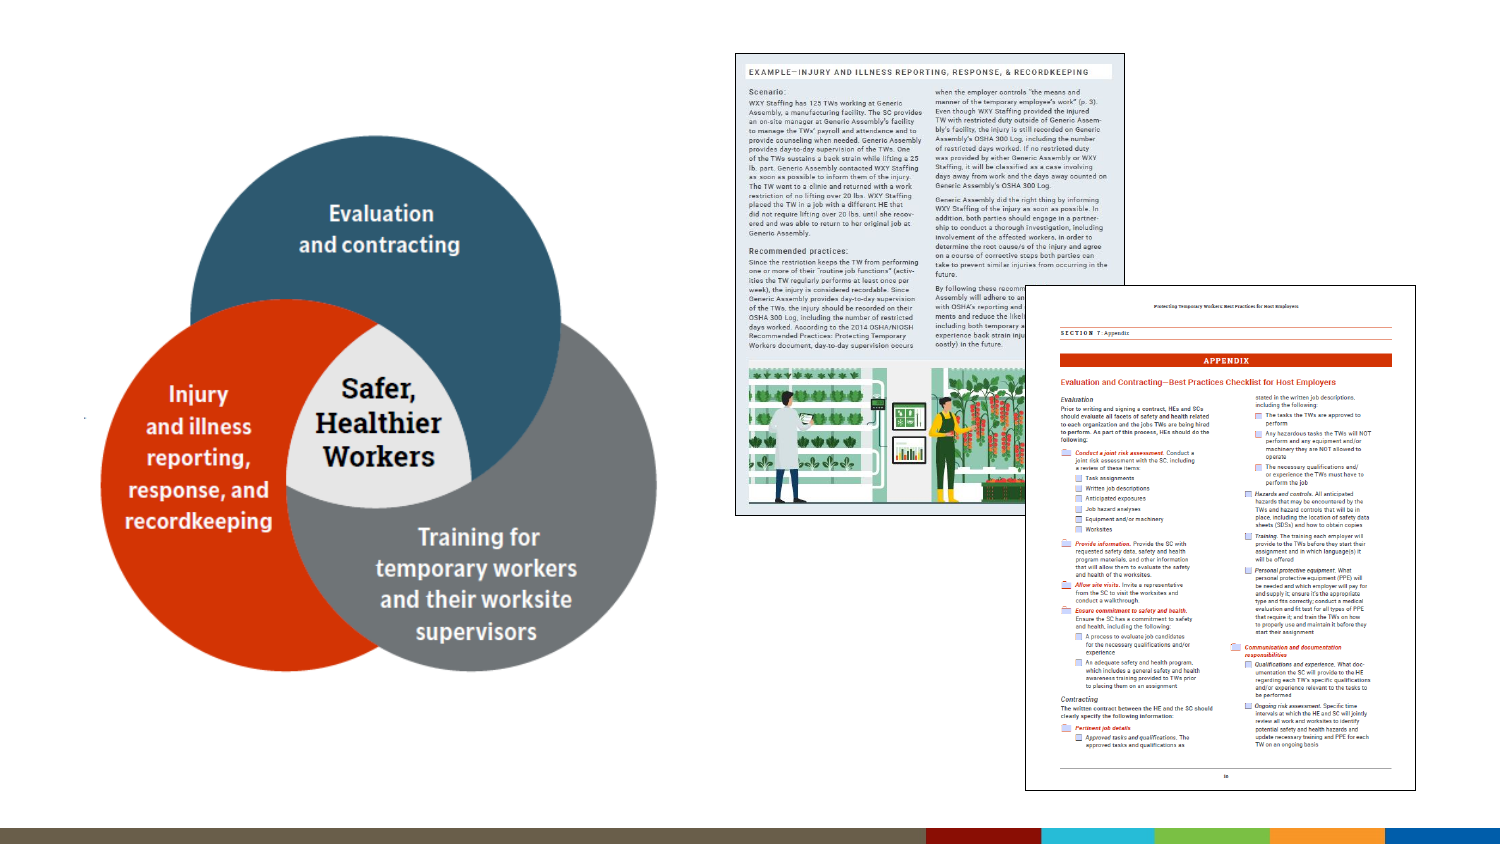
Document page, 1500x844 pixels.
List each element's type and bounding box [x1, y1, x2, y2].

picture [0, 828, 1500, 844]
picture [735, 53, 1416, 791]
picture [84, 121, 675, 694]
